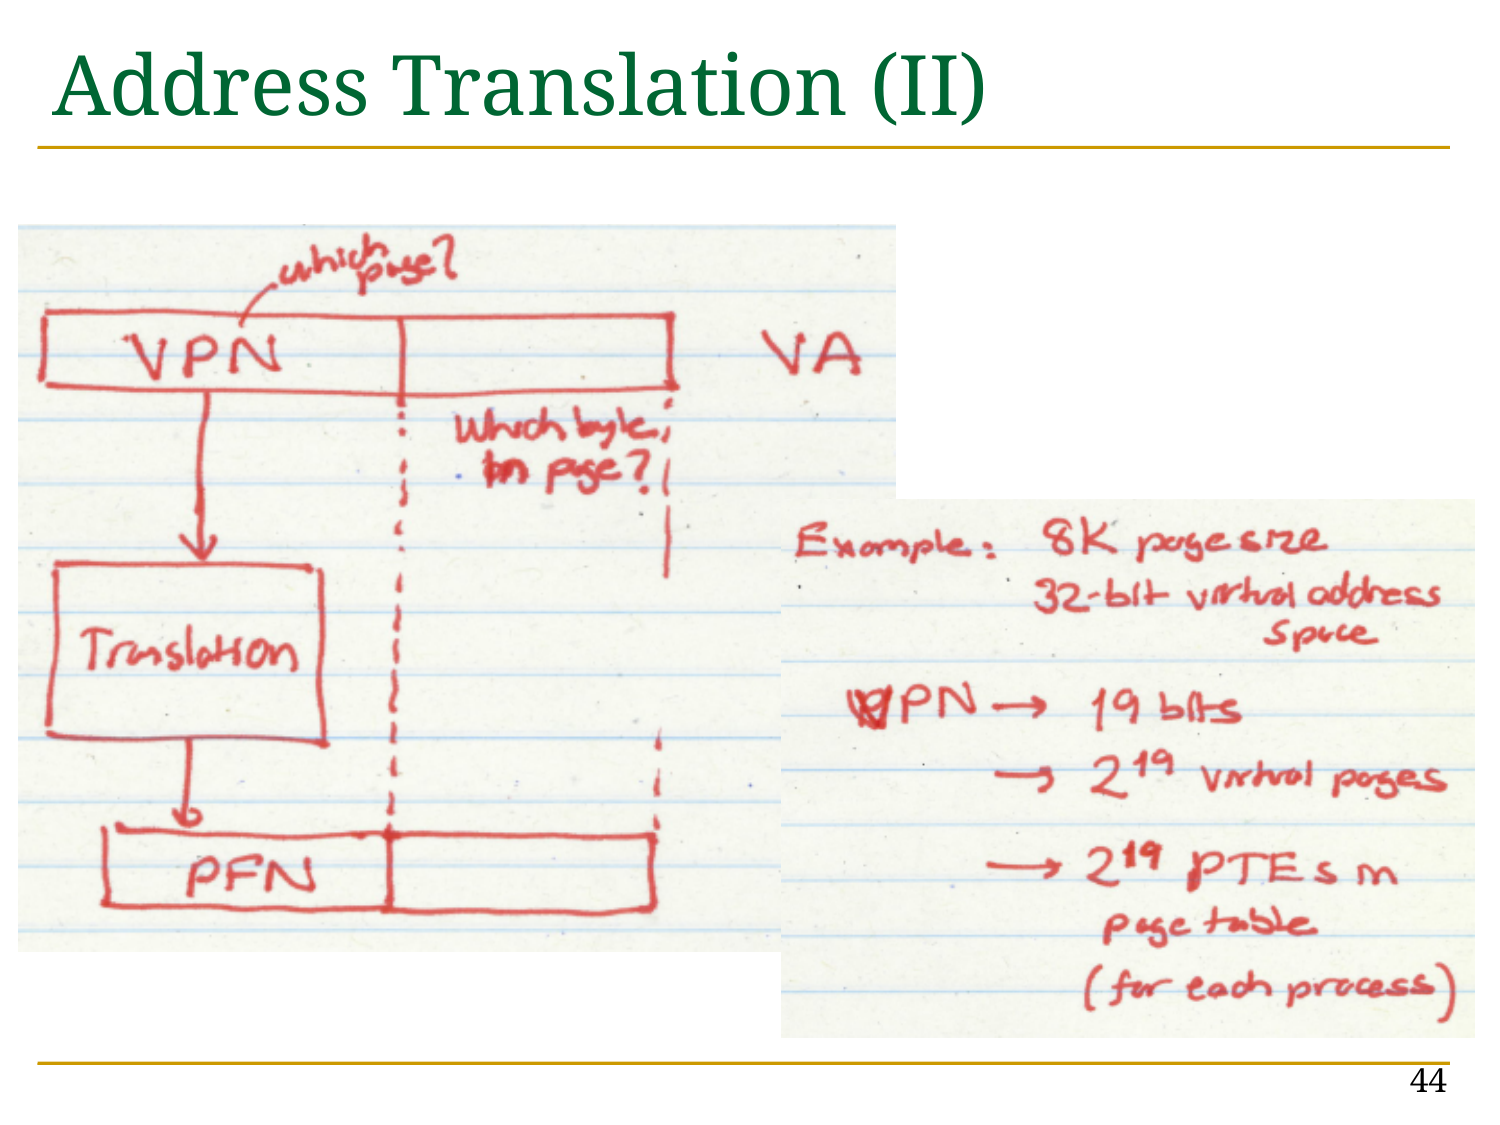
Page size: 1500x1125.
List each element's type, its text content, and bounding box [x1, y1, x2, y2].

title Address Translation (II) [37, 24, 1450, 200]
picture [18, 224, 1476, 1038]
slide_number 44 [1111, 1047, 1462, 1112]
